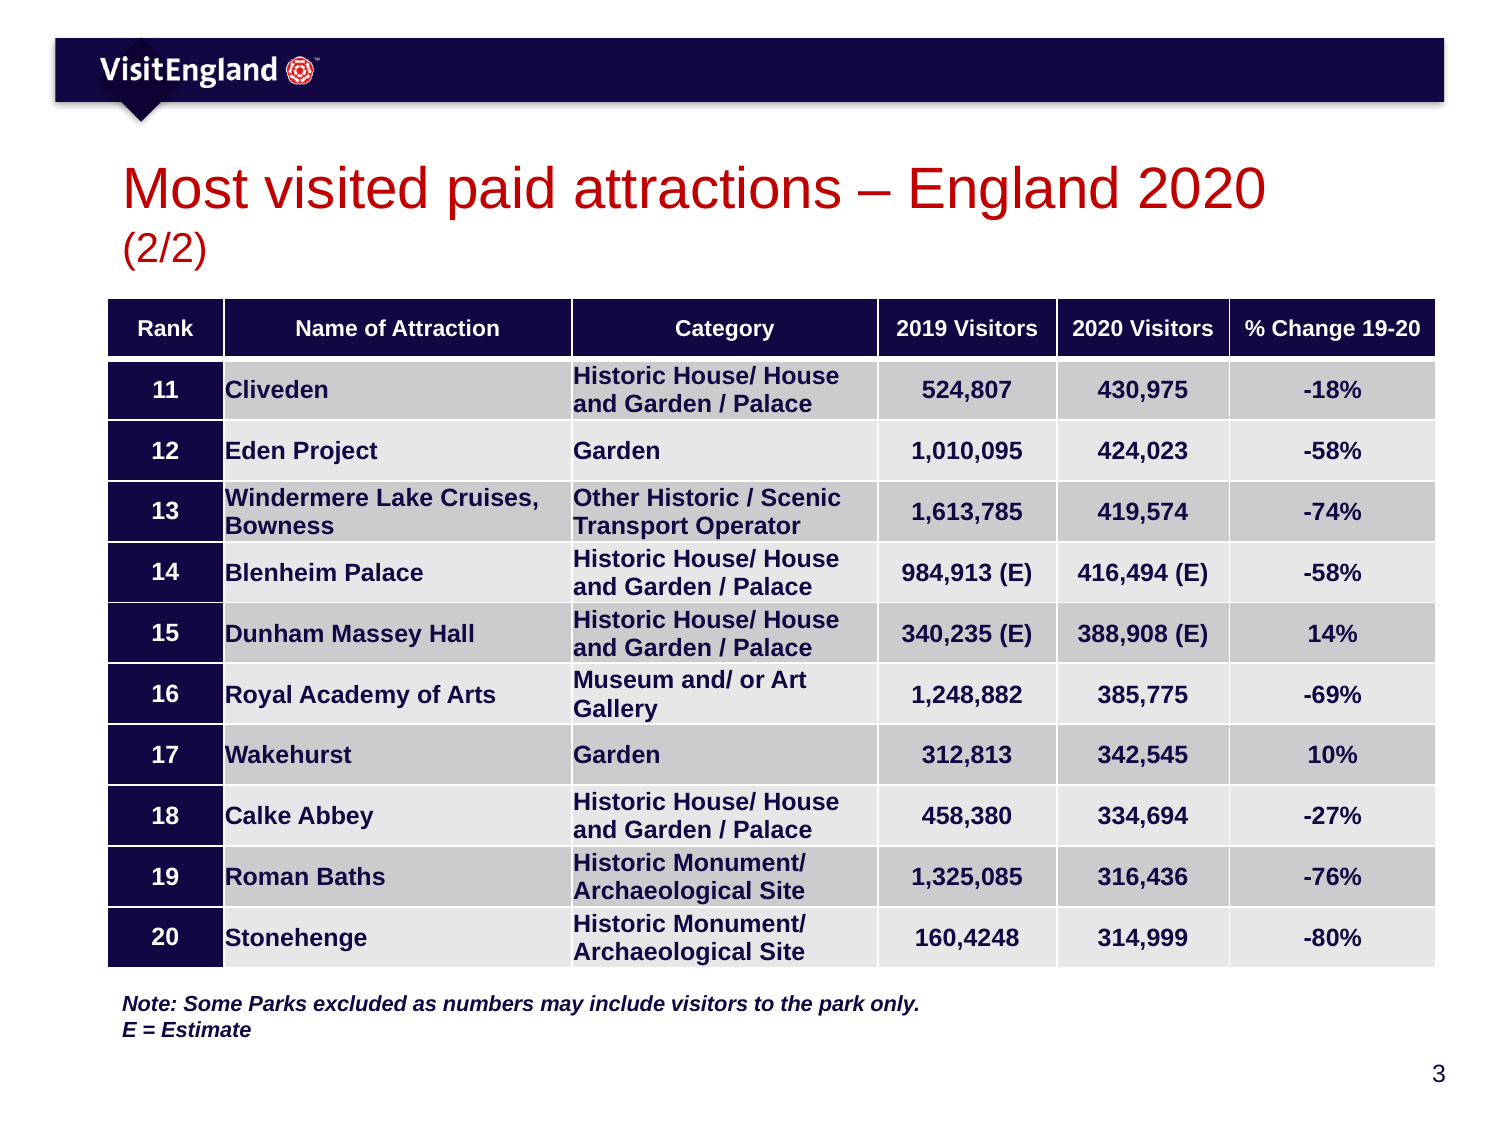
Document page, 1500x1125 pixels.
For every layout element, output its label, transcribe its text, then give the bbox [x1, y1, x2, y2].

table_cell -80% [1230, 908, 1435, 967]
table_cell Wakehurst [225, 725, 571, 784]
table_cell 160,4248 [879, 908, 1056, 967]
table_header 2019 Visitors [879, 299, 1056, 356]
table_cell 19 [108, 847, 223, 906]
table_cell -74% [1230, 482, 1435, 541]
table_cell -69% [1230, 664, 1435, 723]
table_cell 1,248,882 [879, 664, 1056, 723]
table_header Name of Attraction [225, 299, 571, 356]
picture [95, 56, 322, 88]
table_cell 984,913 (E) [879, 543, 1056, 602]
table_cell -27% [1230, 786, 1435, 845]
table_cell 342,545 [1058, 725, 1229, 784]
table_cell -76% [1230, 847, 1435, 906]
table_cell 524,807 [879, 362, 1056, 419]
table_cell -18% [1230, 362, 1435, 419]
table_cell 340,235 (E) [879, 603, 1056, 662]
table_cell 419,574 [1058, 482, 1229, 541]
table_cell 20 [108, 908, 223, 967]
table_cell 14% [1230, 603, 1435, 662]
table_cell 385,775 [1058, 664, 1229, 723]
table_header Rank [108, 299, 223, 356]
table_cell 12 [108, 421, 223, 480]
table_cell 10% [1230, 725, 1435, 784]
table_cell 1,325,085 [879, 847, 1056, 906]
table_cell 314,999 [1058, 908, 1229, 967]
table_cell Garden [573, 725, 877, 784]
table_cell 416,494 (E) [1058, 543, 1229, 602]
table_cell Other Historic / Scenic Transport Operator [573, 482, 877, 541]
table_cell 430,975 [1058, 362, 1229, 419]
table_cell Historic Monument/ Archaeological Site [573, 847, 877, 906]
table_cell Blenheim Palace [225, 543, 571, 602]
text_box Note: Some Parks excluded as numbers may include visitors to the park only. E = Estimate [107, 982, 1405, 1050]
table_cell 1,613,785 [879, 482, 1056, 541]
table_cell 316,436 [1058, 847, 1229, 906]
table_cell 14 [108, 543, 223, 602]
table_cell 15 [108, 603, 223, 662]
table_cell Historic House/ House and Garden / Palace [573, 362, 877, 419]
table_header Category [573, 299, 877, 356]
table_cell Garden [573, 421, 877, 480]
table_cell 424,023 [1058, 421, 1229, 480]
table_cell Royal Academy of Arts [225, 664, 571, 723]
table_cell Stonehenge [225, 908, 571, 967]
table_cell Eden Project [225, 421, 571, 480]
table_cell 16 [108, 664, 223, 723]
table_cell 17 [108, 725, 223, 784]
table_cell 334,694 [1058, 786, 1229, 845]
table_cell Historic House/ House and Garden / Palace [573, 603, 877, 662]
table_cell Historic House/ House and Garden / Palace [573, 786, 877, 845]
table_cell Calke Abbey [225, 786, 571, 845]
table_header 2020 Visitors [1058, 299, 1229, 356]
table_cell 13 [108, 482, 223, 541]
table_cell Museum and/ or Art Gallery [573, 664, 877, 723]
table_cell 388,908 (E) [1058, 603, 1229, 662]
title Most visited paid attractions – England 2020 (2/2) [107, 143, 1445, 276]
table_cell 1,010,095 [879, 421, 1056, 480]
table_cell Roman Baths [225, 847, 571, 906]
table_cell 458,380 [879, 786, 1056, 845]
table_cell Historic House/ House and Garden / Palace [573, 543, 877, 602]
table_header % Change 19-20 [1230, 299, 1435, 356]
table_cell -58% [1230, 421, 1435, 480]
table_cell 312,813 [879, 725, 1056, 784]
table_cell Cliveden [225, 362, 571, 419]
table_cell Windermere Lake Cruises, Bowness [225, 482, 571, 541]
table_cell 11 [108, 362, 223, 419]
table_cell 18 [108, 786, 223, 845]
table_cell -58% [1230, 543, 1435, 602]
table_cell Historic Monument/ Archaeological Site [573, 908, 877, 967]
table_cell Dunham Massey Hall [225, 603, 571, 662]
